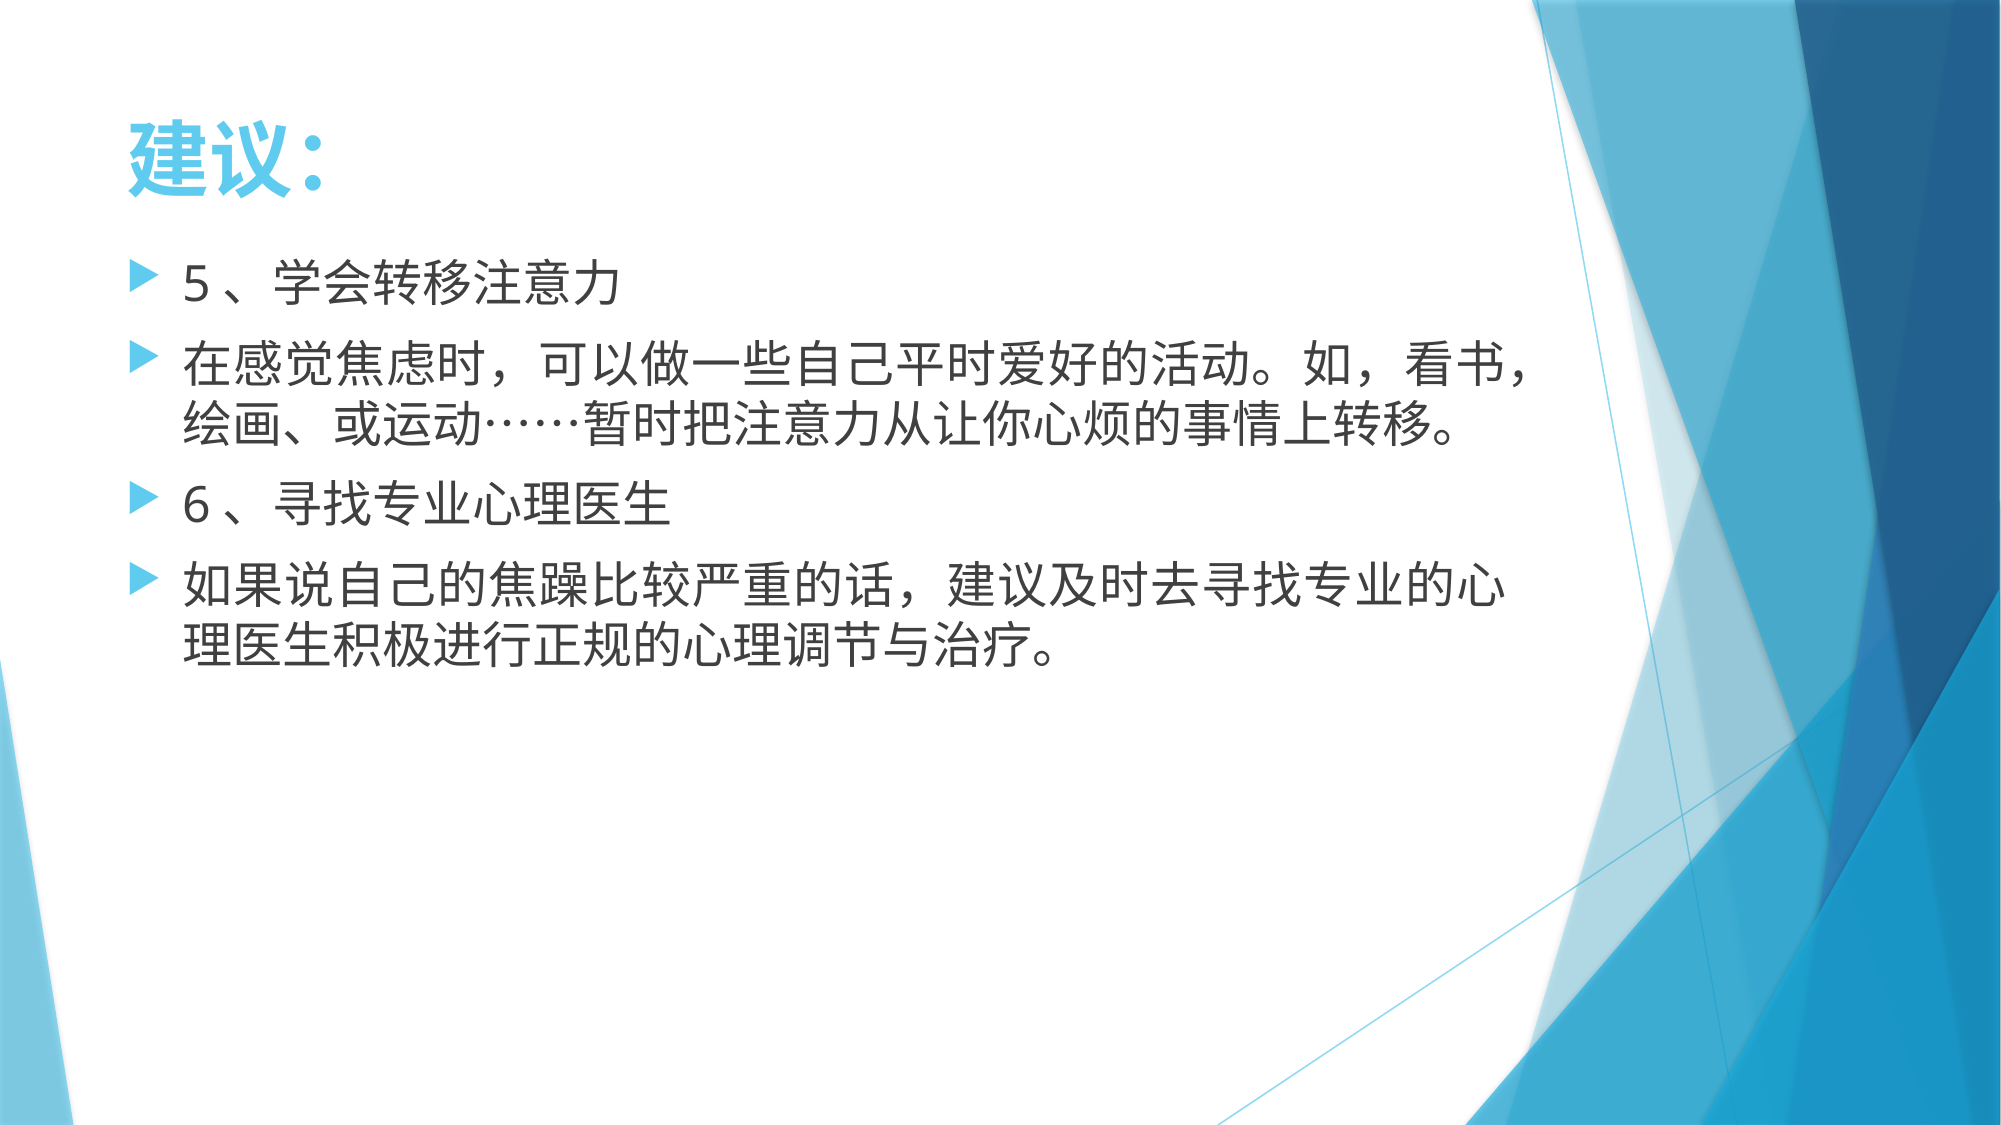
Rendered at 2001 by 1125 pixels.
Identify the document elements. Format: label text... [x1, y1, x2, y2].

title 建议： [111, 99, 1522, 243]
list 5、学会转移注意力 在感觉焦虑时，可以做一些自己平时爱好的活动。如，看书，绘画、或运动……暂时把注意力从让你心烦的事情上转移。 6、寻找专业心理医生 如果说自己的焦躁比较严重的话，建议及时去寻找专业的心理医生积极进行正规的心理调节与治疗。 [111, 243, 1522, 992]
